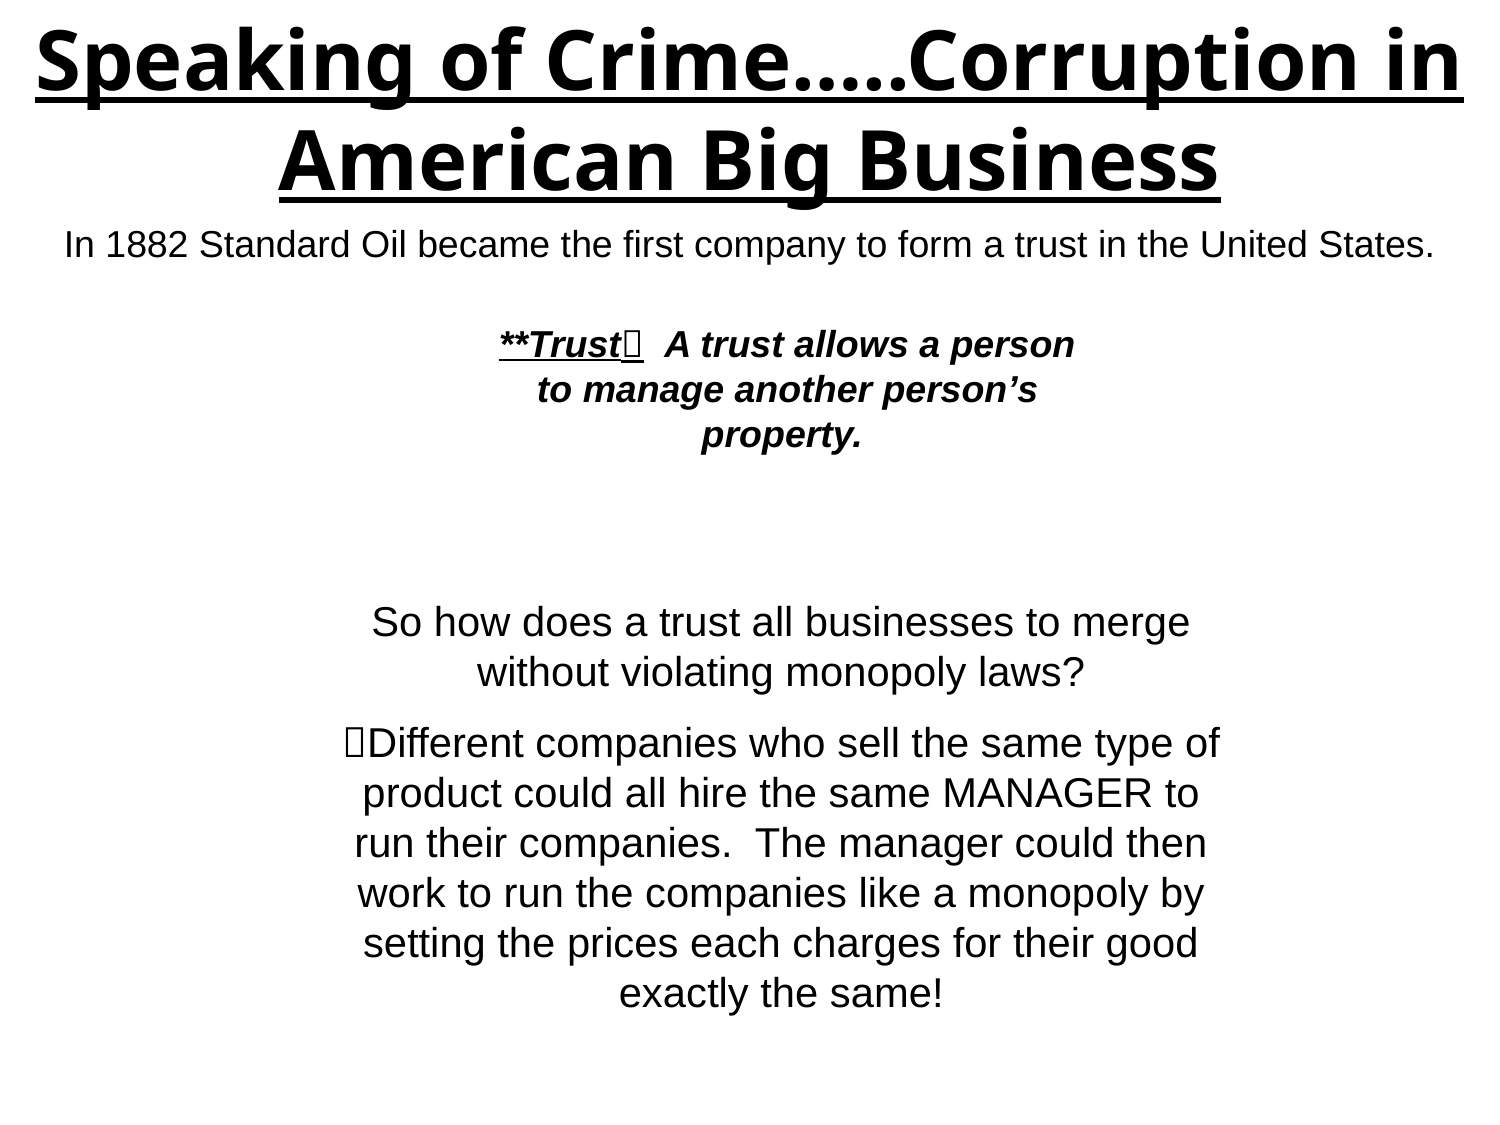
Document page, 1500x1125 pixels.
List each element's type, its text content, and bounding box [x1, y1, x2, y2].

text_box So how does a trust all businesses to merge without violating monopoly laws? Different companies who sell the same type of product could all hire the same MANAGER to run their companies. The manager could then work to run the companies like a monopoly by setting the prices each charges for their good exactly the same! [324, 587, 1238, 1024]
text_box Speaking of Crime…..Corruption in American Big Business In 1882 Standard Oil became the first company to form a trust in the United States. [0, 0, 1500, 273]
text_box **Trust A trust allows a person to manage another person’s property. [462, 312, 1113, 463]
